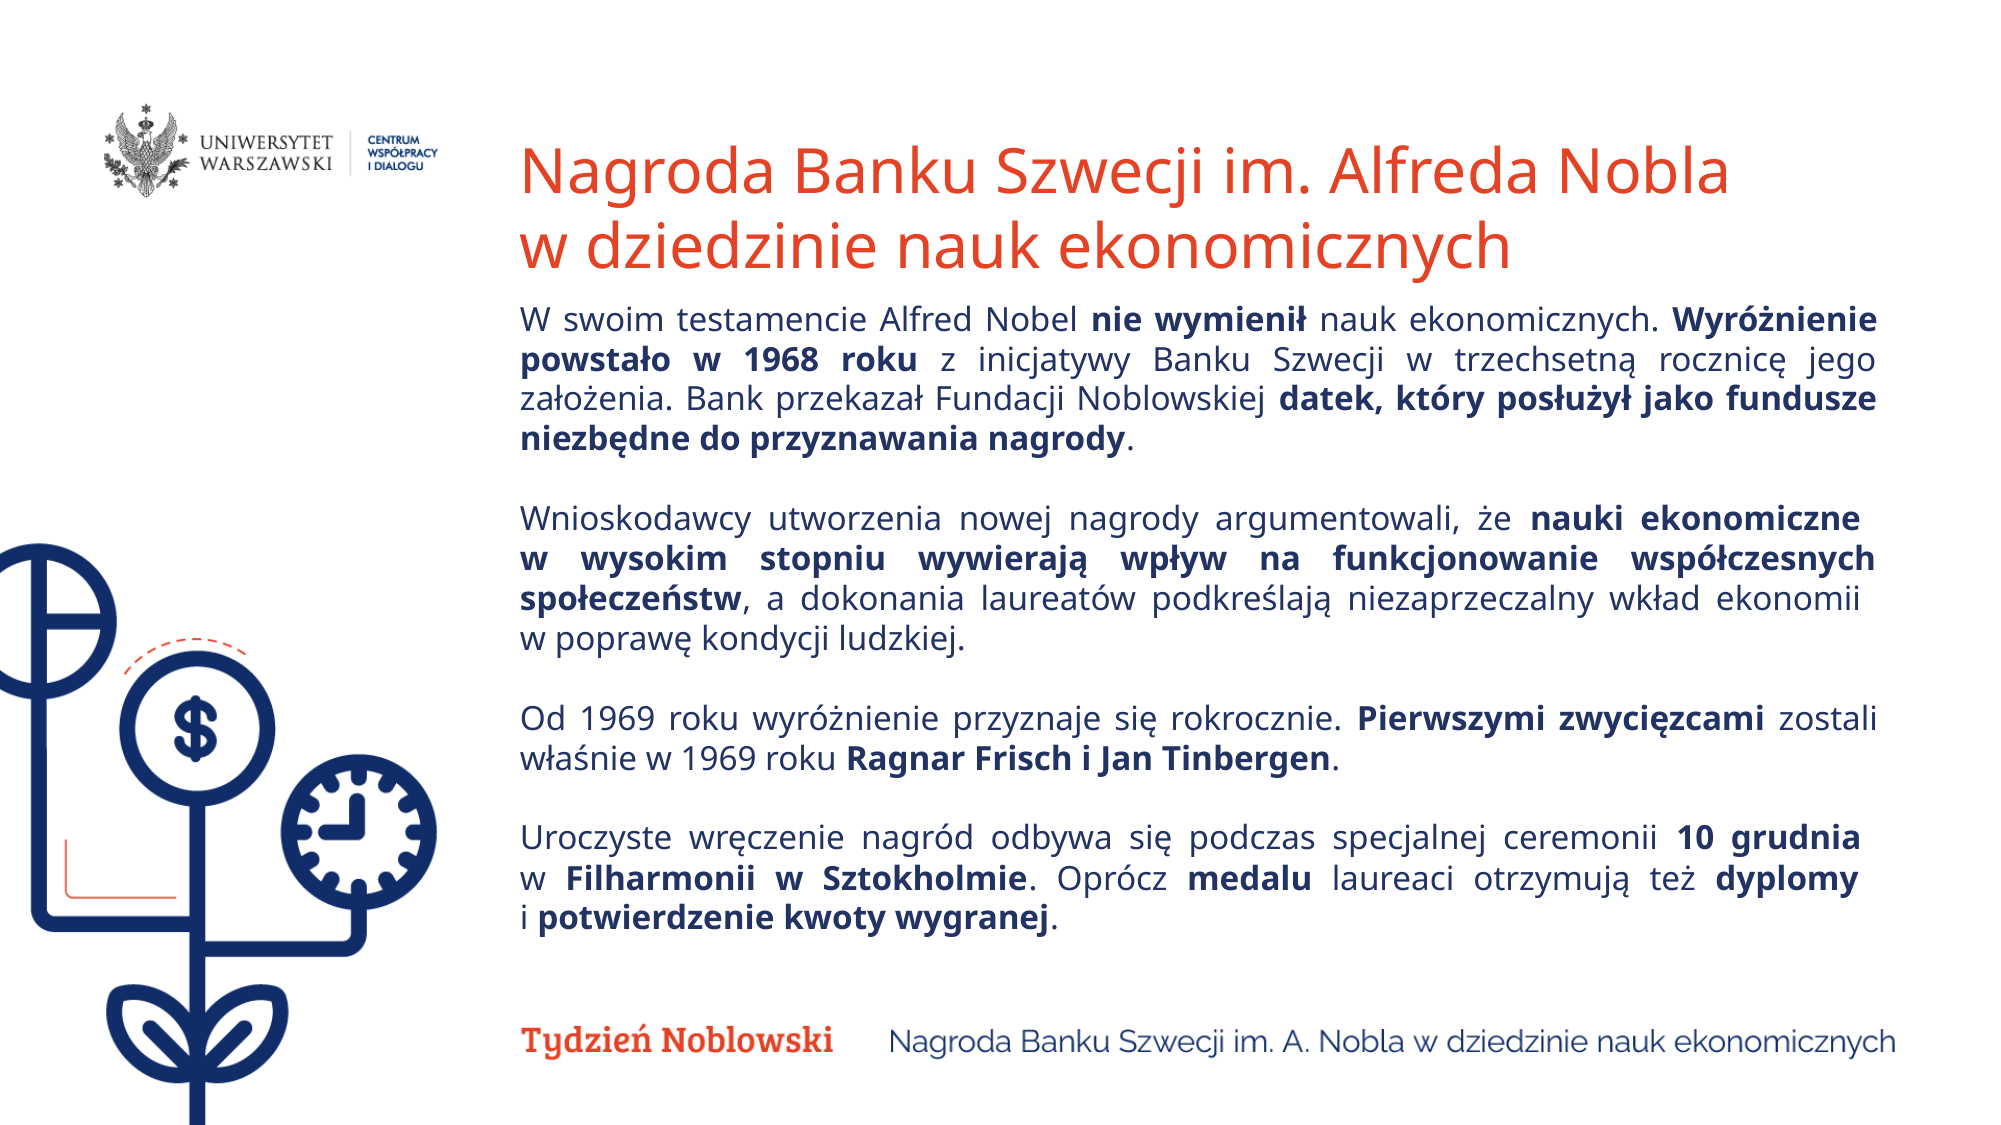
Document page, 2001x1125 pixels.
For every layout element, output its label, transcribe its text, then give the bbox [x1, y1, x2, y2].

picture [0, 0, 2001, 1125]
text_box W swoim testamencie Alfred Nobel nie wymienił nauk ekonomicznych. Wyróżnienie powstało w 1968 roku z inicjatywy Banku Szwecji w trzechsetną rocznicę jego założenia. Bank przekazał Fundacji Noblowskiej datek, który posłużył jako fundusze niezbędne do przyznawania nagrody. Wnioskodawcy utworzenia nowej nagrody argumentowali, że nauki ekonomiczne w wysokim stopniu wywierają wpływ na funkcjonowanie współczesnych społeczeństw, a dokonania laureatów podkreślają niezaprzeczalny wkład ekonomii w poprawę kondycji ludzkiej. Od 1969 roku wyróżnienie przyznaje się rokrocznie. Pierwszymi zwycięzcami zostali właśnie w 1969 roku Ragnar Frisch i Jan Tinbergen. Uroczyste wręczenie nagród odbywa się podczas specjalnej ceremonii 10 grudnia w Filharmonii w Sztokholmie. Oprócz medalu laureaci otrzymują też dyplomy i potwierdzenie kwoty wygranej. [505, 290, 1893, 944]
text_box Nagroda Banku Szwecji im. Alfreda Nobla w dziedzinie nauk ekonomicznych [505, 123, 1893, 289]
